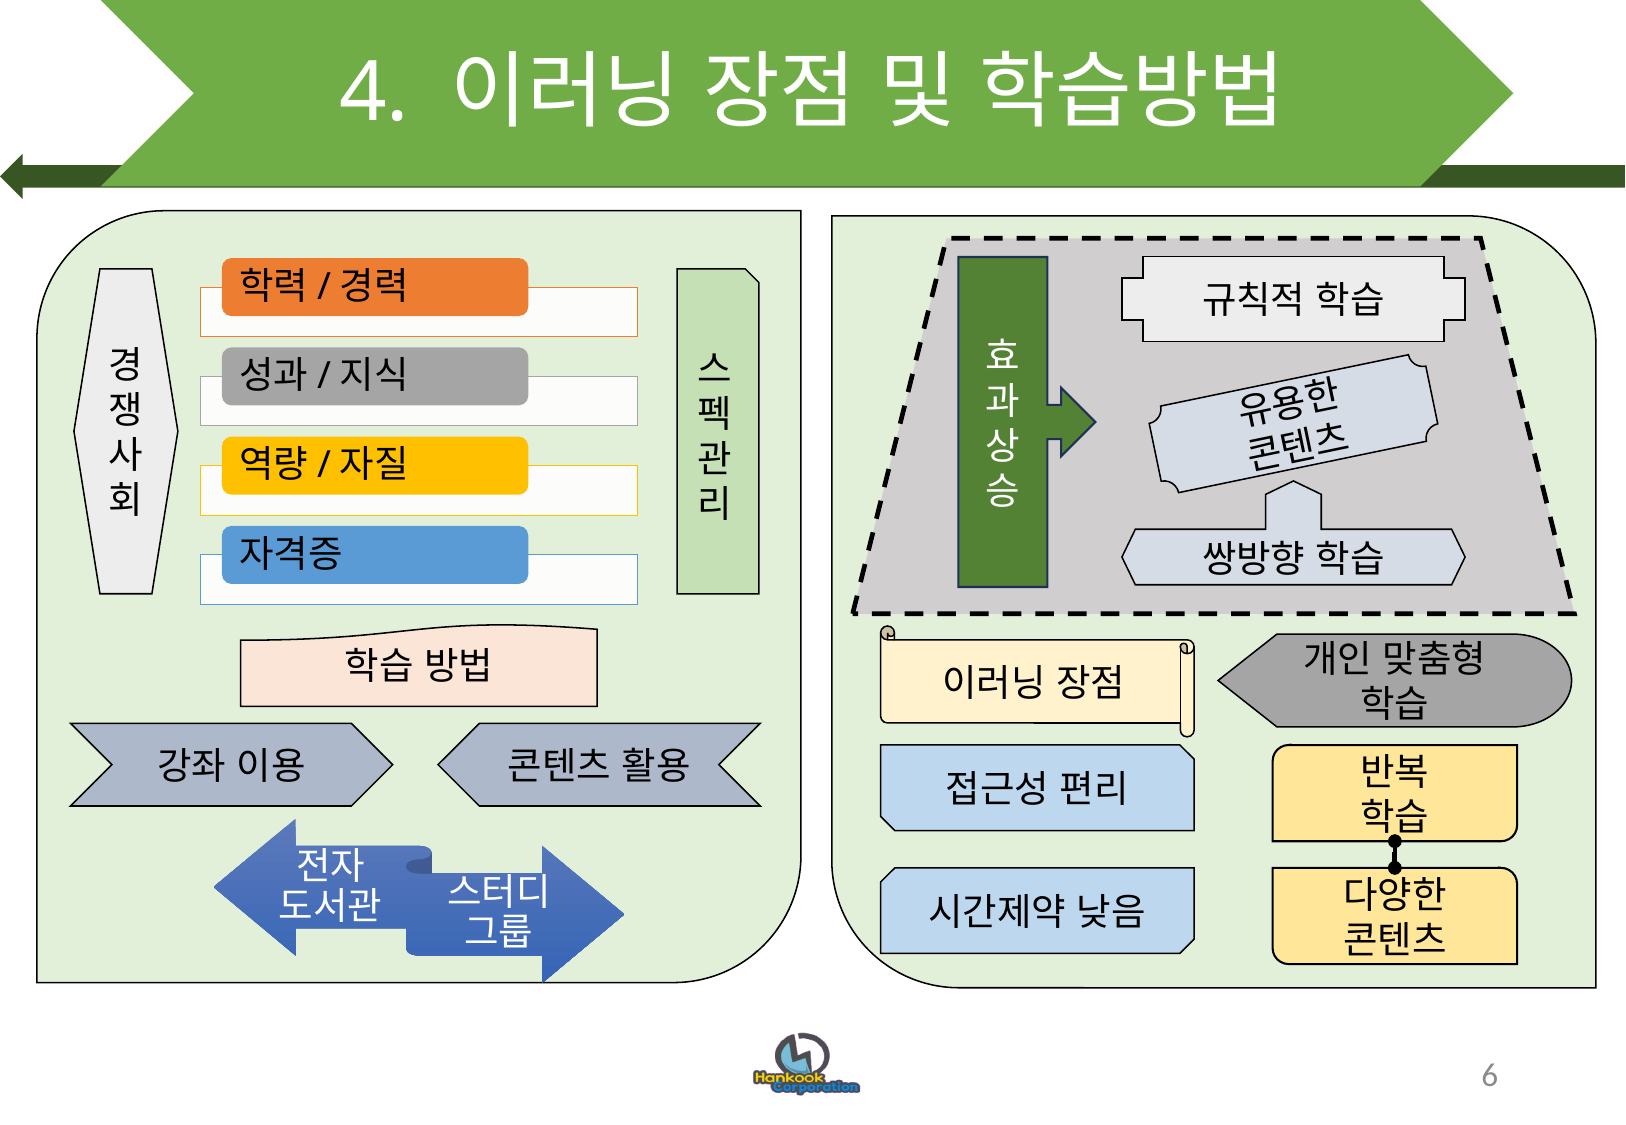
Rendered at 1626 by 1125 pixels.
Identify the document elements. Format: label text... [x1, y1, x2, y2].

text_box 효 과 상 승 [957, 255, 1097, 589]
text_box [200, 247, 638, 616]
text_box [851, 237, 1576, 615]
text_box [830, 214, 1597, 989]
title 4. 이러닝 장점 및 학습방법 [0, 0, 1625, 187]
text_box 학습 방법 [292, 634, 546, 695]
text_box 유용한 콘텐츠 [1148, 353, 1439, 494]
text_box 쌍방향 학습 [1120, 479, 1467, 586]
text_box 다양한 콘텐츠 [1271, 866, 1519, 966]
slide_number 6 [1147, 1042, 1514, 1103]
text_box 규칙적 학습 [1121, 256, 1466, 342]
text_box 시간제약 낮음 [879, 866, 1196, 955]
text_box 접근성 편리 [879, 743, 1196, 832]
text_box 반복 학습 [1271, 743, 1519, 843]
text_box 콘텐츠 활용 [436, 722, 763, 808]
text_box 이러닝 장점 [879, 624, 1196, 738]
text_box [35, 209, 802, 984]
text_box [239, 623, 599, 708]
text_box 경쟁사회 [72, 267, 179, 595]
text_box 강좌 이용 [68, 722, 395, 808]
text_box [110, 818, 727, 983]
text_box 개인 맞춤형 학습 [1216, 633, 1573, 728]
text_box 스펙관리 [676, 267, 760, 595]
picture [743, 1029, 871, 1103]
